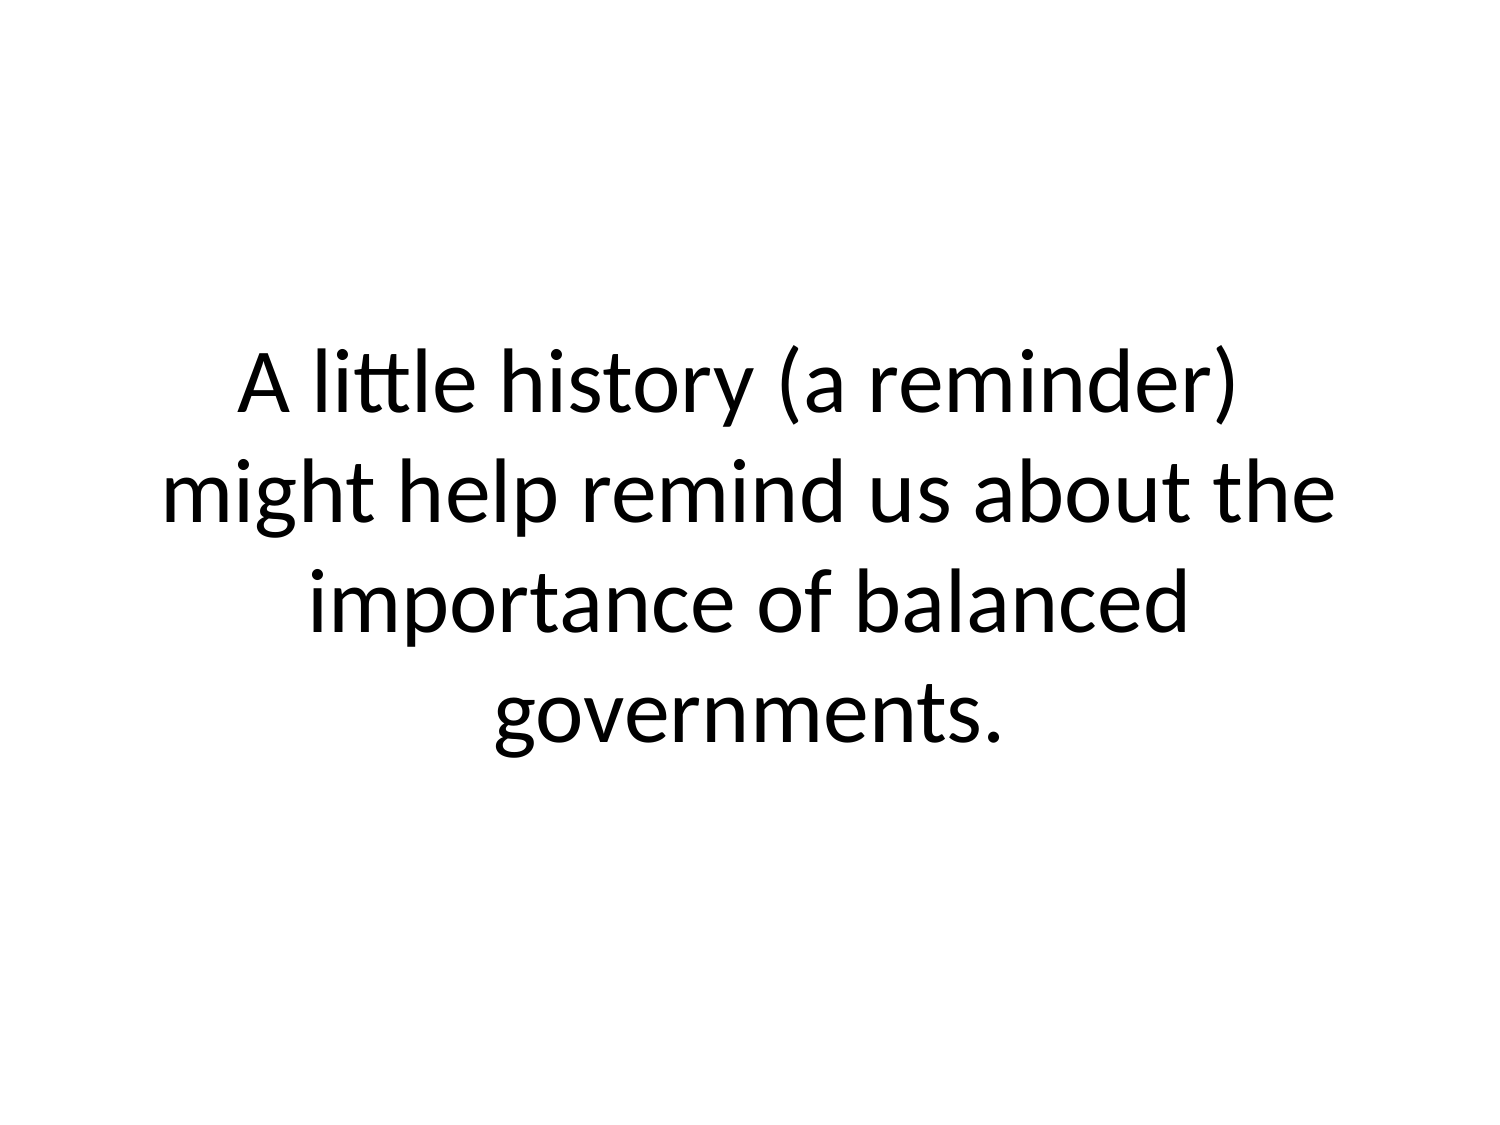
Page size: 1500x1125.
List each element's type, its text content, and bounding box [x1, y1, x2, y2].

title A little history (a reminder) might help remind us about the importance of balanced governments. [74, 44, 1426, 1038]
